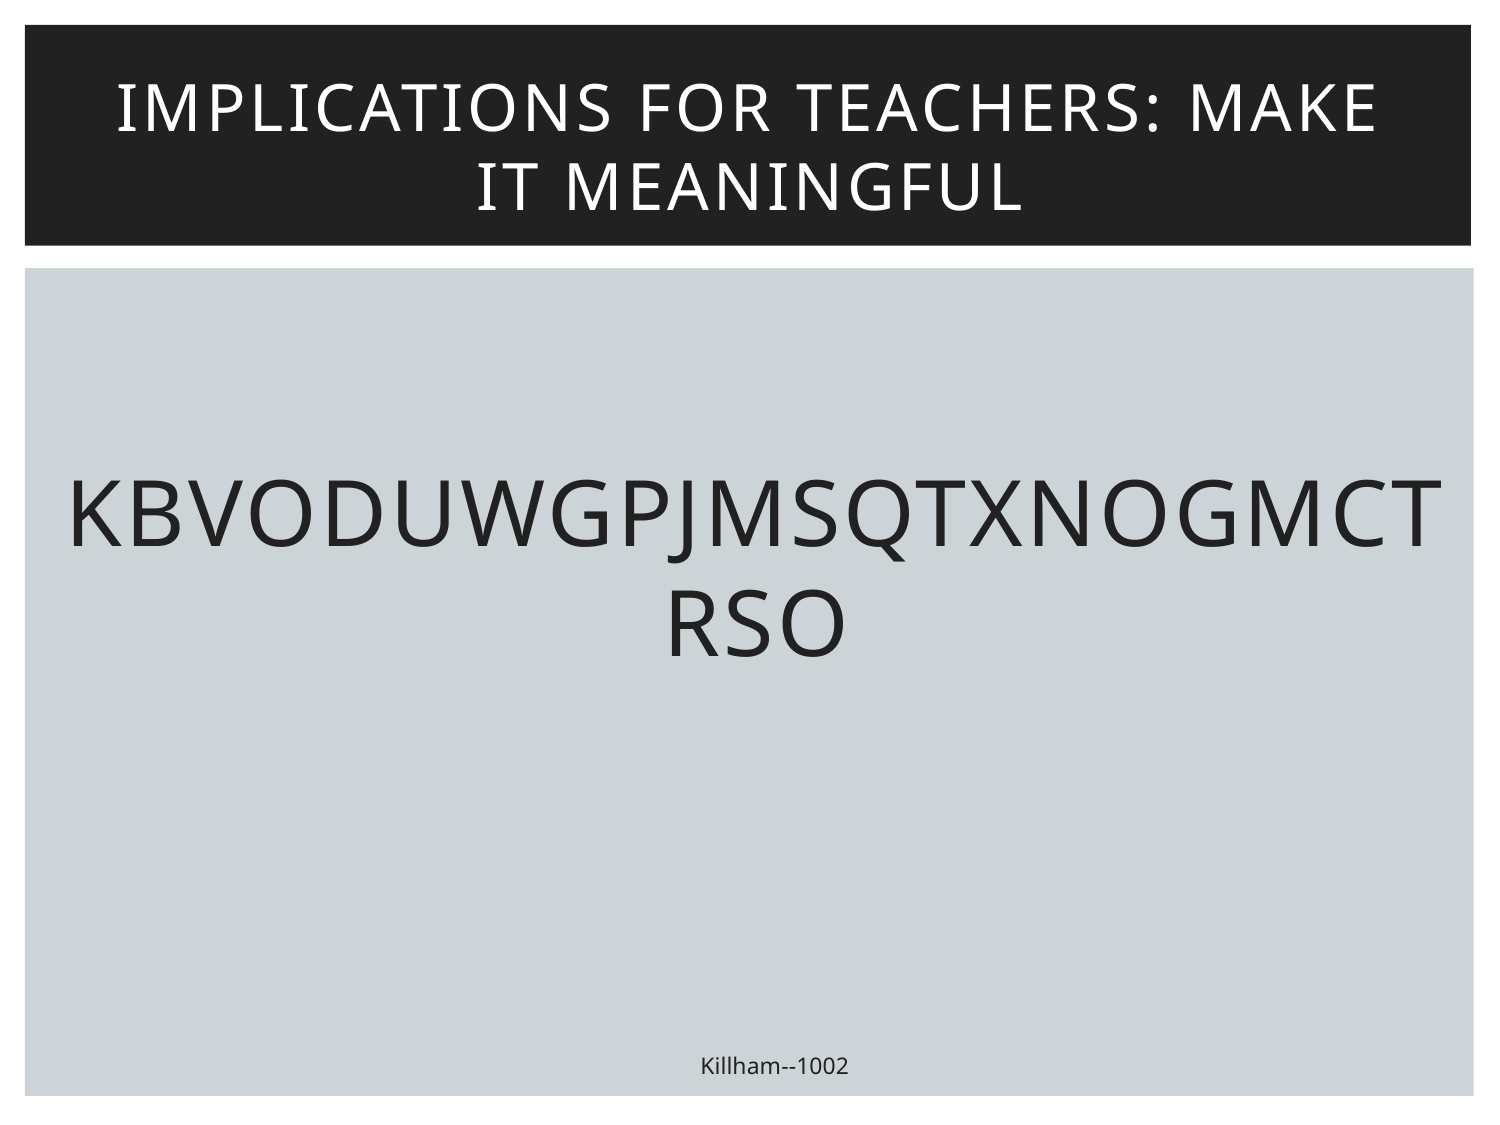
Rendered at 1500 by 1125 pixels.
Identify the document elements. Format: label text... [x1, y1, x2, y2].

list KBVODUWGPJMSQTXNOGMCTRSO [39, 262, 1468, 1073]
title Implications for Teachers: Make it meaningful [62, 58, 1438, 232]
footer Killham--1002 [500, 1042, 1050, 1088]
